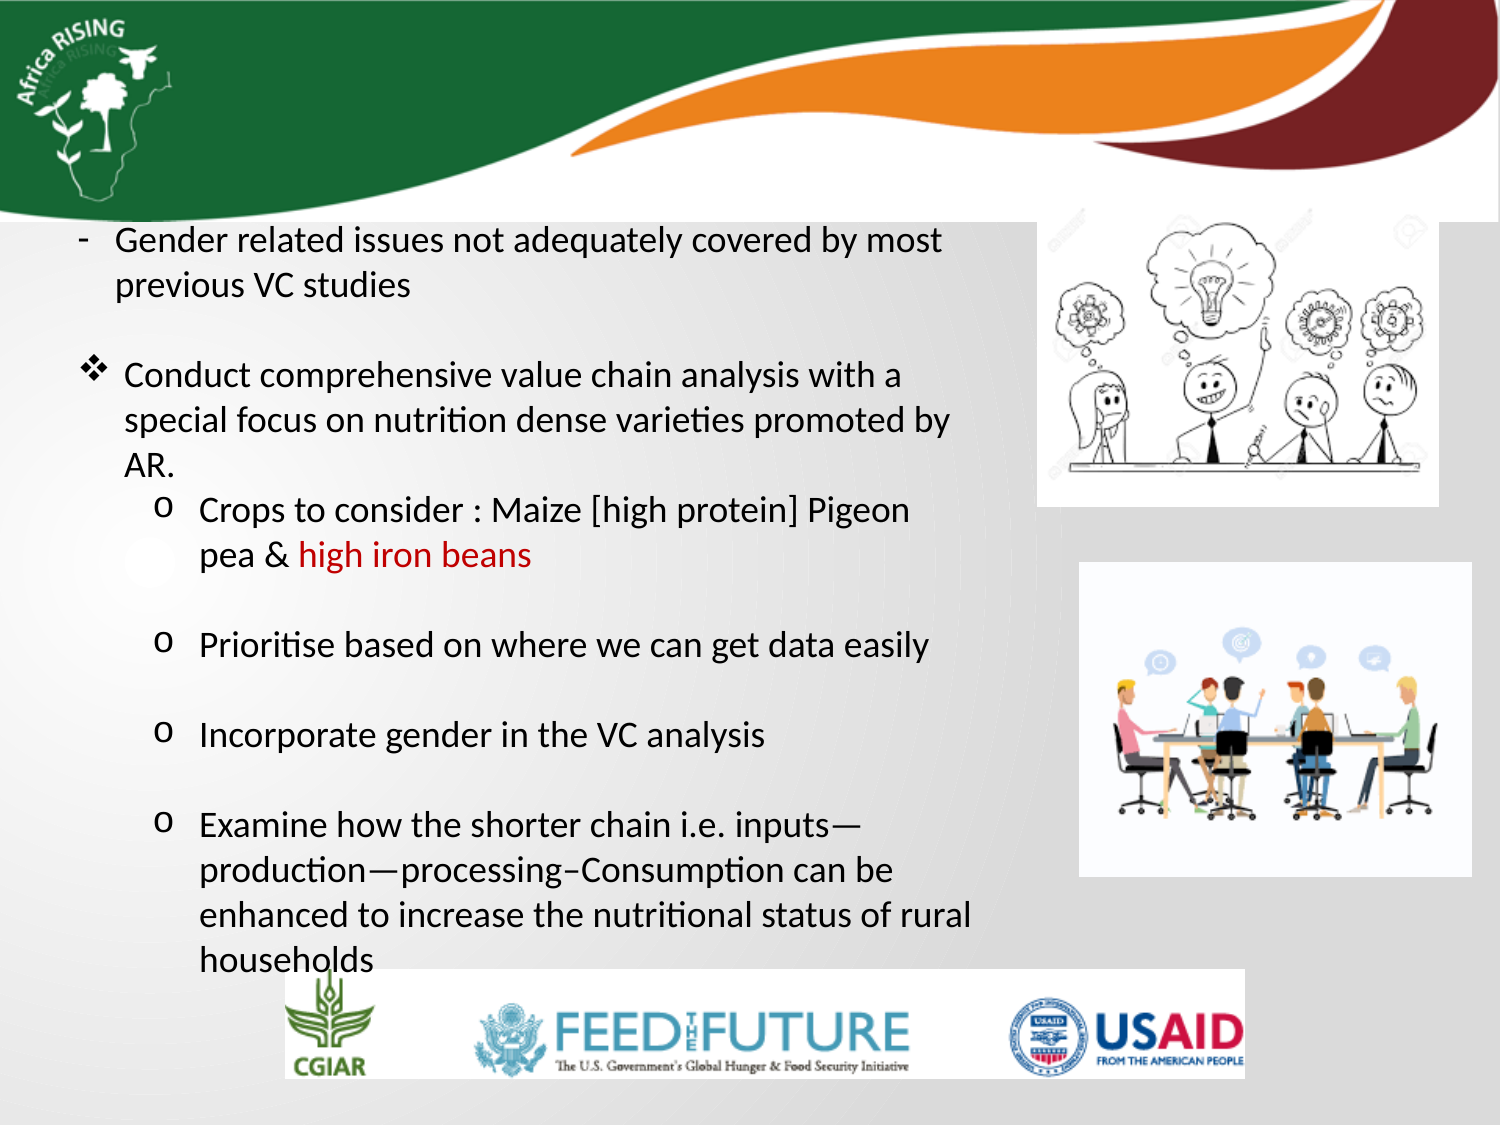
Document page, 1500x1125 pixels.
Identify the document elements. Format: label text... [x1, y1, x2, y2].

picture [0, 0, 1499, 507]
picture [988, 969, 1245, 1079]
text_box Gender related issues not adequately covered by most previous VC studies Conduct comprehensive value chain analysis with a special focus on nutrition dense varieties promoted by AR. Crops to consider : Maize [high protein] Pigeon pea & high iron beans Prioritise based on where we can get data easily Incorporate gender in the VC analysis Examine how the shorter chain i.e. inputs—production—processing–Consumption can be enhanced to increase the nutritional status of rural households [0, 162, 988, 1125]
picture [1079, 561, 1473, 877]
